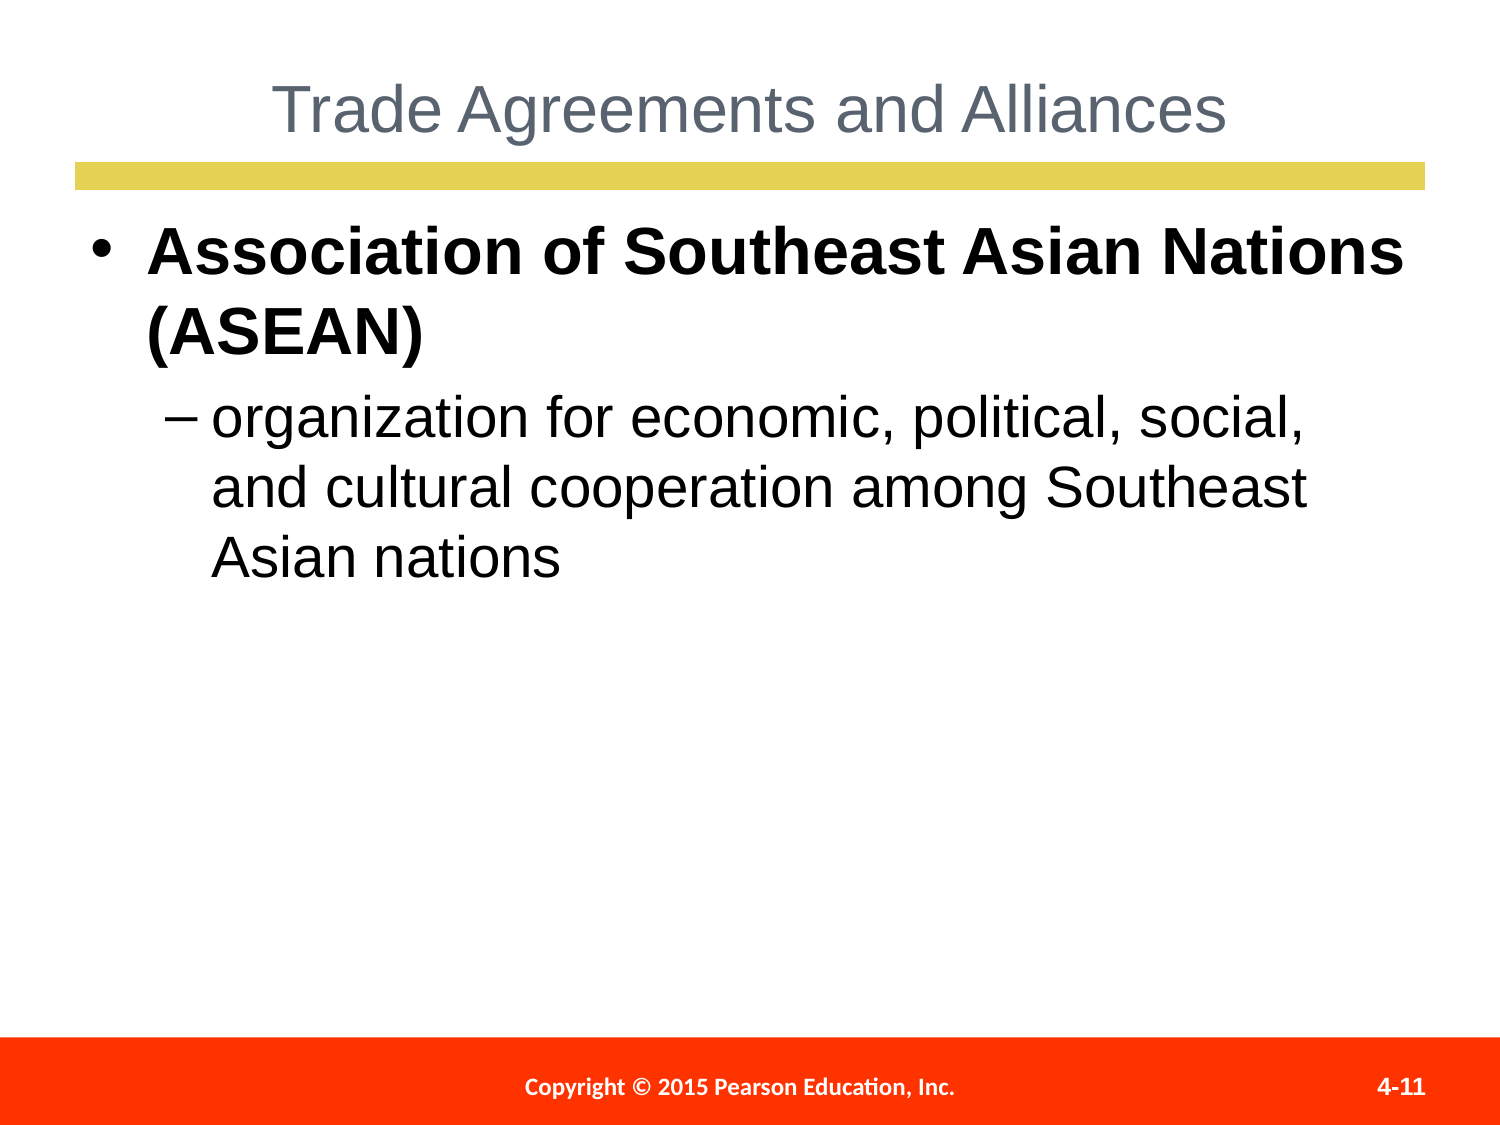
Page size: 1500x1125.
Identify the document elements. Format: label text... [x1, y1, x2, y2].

title Trade Agreements and Alliances [74, 12, 1426, 199]
list Association of Southeast Asian Nations (ASEAN) organization for economic, political, social, and cultural cooperation among Southeast Asian nations [74, 199, 1426, 1006]
